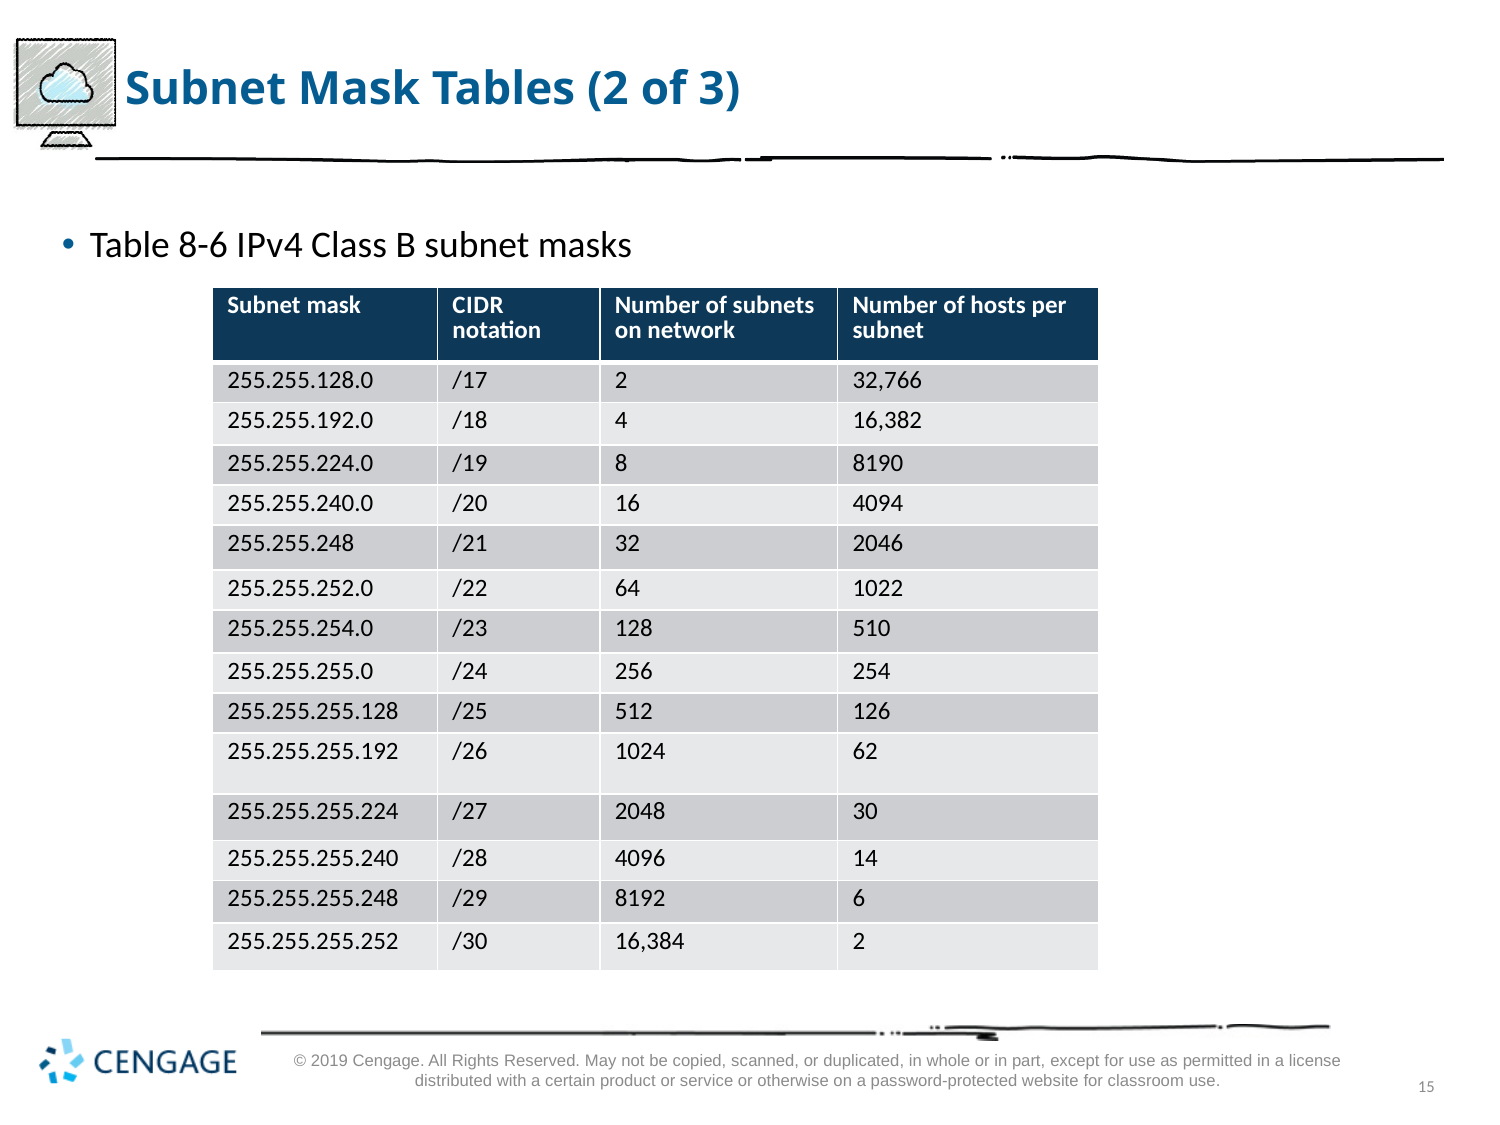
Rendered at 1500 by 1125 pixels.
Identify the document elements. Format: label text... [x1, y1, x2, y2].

table_cell 8 [601, 446, 837, 484]
table_header C I D R notation [438, 288, 599, 360]
table_cell /22 [438, 571, 599, 609]
table_cell 255.255.240.0 [213, 486, 437, 524]
table_cell /28 [438, 841, 599, 880]
table_cell 255.255.255.0 [213, 654, 437, 692]
table_cell 16,382 [838, 403, 1098, 444]
table_cell 30 [838, 795, 1098, 840]
table_cell /20 [438, 486, 599, 524]
table_cell 32 [601, 526, 837, 569]
table_cell /17 [438, 365, 599, 402]
list Table 8-6 I P v 4 Class B subnet masks [61, 224, 1443, 266]
table_cell 32,766 [838, 365, 1098, 402]
table_cell 4094 [838, 486, 1098, 524]
table_cell 14 [838, 841, 1098, 880]
table_cell 255.255.255.248 [213, 881, 437, 922]
table_cell /23 [438, 611, 599, 652]
table_cell 62 [838, 734, 1098, 793]
table_cell /30 [438, 924, 599, 970]
table_cell 8192 [601, 881, 837, 922]
table_cell 255.255.248 [213, 526, 437, 569]
table_cell 4 [601, 403, 837, 444]
table_cell 64 [601, 571, 837, 609]
table_cell /29 [438, 881, 599, 922]
table_cell 255.255.255.192 [213, 734, 437, 793]
table_cell /18 [438, 403, 599, 444]
table_cell 4096 [601, 841, 837, 880]
table_cell 510 [838, 611, 1098, 652]
table_cell 255.255.254.0 [213, 611, 437, 652]
footer © 2019 Cengage. All Rights Reserved. May not be copied, scanned, or duplicated, in whole or in part, except for use as permitted in a license distributed with a certain product or service or otherwise on a password-protected website for classroom use. [262, 1050, 1375, 1091]
table_cell 512 [601, 694, 837, 732]
table_cell /27 [438, 795, 599, 840]
picture [19, 1025, 249, 1096]
table_cell 256 [601, 654, 837, 692]
table_cell 255.255.252.0 [213, 571, 437, 609]
table_cell 8190 [838, 446, 1098, 484]
picture [95, 155, 1444, 163]
picture [261, 1024, 1331, 1041]
table_cell /24 [438, 654, 599, 692]
table_cell 255.255.255.224 [213, 795, 437, 840]
table_cell 2 [601, 365, 837, 402]
title Subnet Mask Tables (2 of 3) [125, 66, 1442, 116]
table_header Number of subnets on network [601, 288, 837, 360]
table_cell 126 [838, 694, 1098, 732]
table_header Subnet mask [213, 288, 437, 360]
table_cell 255.255.255.128 [213, 694, 437, 732]
table_cell /26 [438, 734, 599, 793]
table_cell 16 [601, 486, 837, 524]
table_cell 16,384 [601, 924, 837, 970]
table_header Number of hosts per subnet [838, 288, 1098, 360]
picture [13, 36, 117, 151]
table_cell /21 [438, 526, 599, 569]
table_cell 2048 [601, 795, 837, 840]
table_cell 254 [838, 654, 1098, 692]
table_cell /25 [438, 694, 599, 732]
table_cell 128 [601, 611, 837, 652]
table_cell 255.255.255.252 [213, 924, 437, 970]
table_cell 255.255.192.0 [213, 403, 437, 444]
table_cell 6 [838, 881, 1098, 922]
table_cell /19 [438, 446, 599, 484]
table_cell 1024 [601, 734, 837, 793]
table_cell 255.255.128.0 [213, 365, 437, 402]
table_cell 255.255.224.0 [213, 446, 437, 484]
table_cell 2 [838, 924, 1098, 970]
table_cell 1022 [838, 571, 1098, 609]
table_cell 255.255.255.240 [213, 841, 437, 880]
table_cell 2046 [838, 526, 1098, 569]
